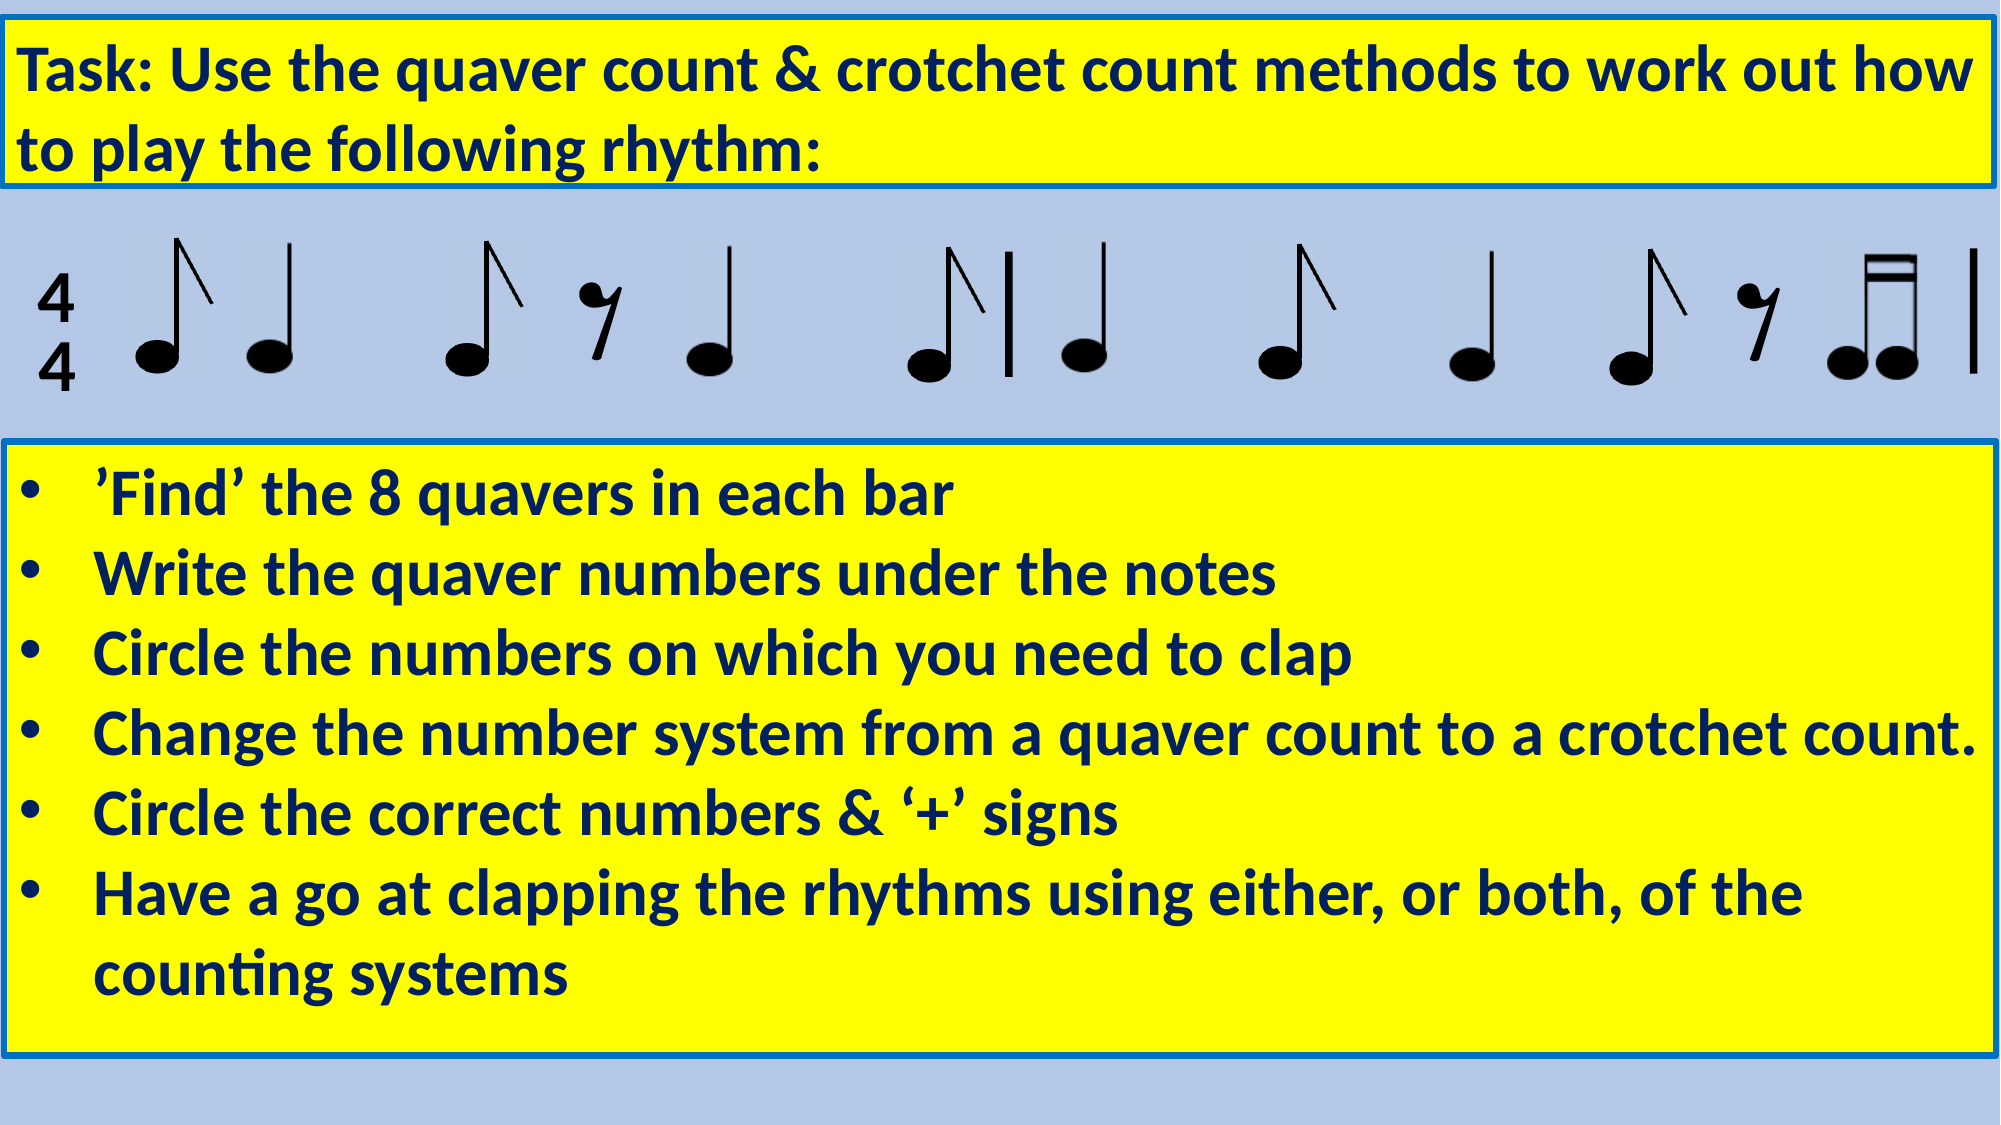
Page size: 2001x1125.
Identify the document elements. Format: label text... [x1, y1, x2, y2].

picture [1735, 281, 1782, 365]
picture [125, 234, 216, 376]
picture [1050, 234, 1124, 375]
picture [235, 235, 310, 376]
picture [435, 237, 526, 379]
picture [1821, 242, 1931, 385]
text_box [1004, 250, 1014, 378]
picture [675, 238, 750, 379]
picture [577, 280, 624, 364]
text_box ’Find’ the 8 quavers in each bar Write the quaver numbers under the notes Circle the numbers on which you need to clap Change the number system from a quaver count to a crotchet count. Circle the correct numbers & ‘+’ signs Have a go at clapping the rhythms using either, or both, of the counting systems [3, 441, 1997, 1056]
picture [1599, 245, 1690, 388]
text_box Task: Use the quaver count & crotchet count methods to work out how to play the following rhythm: [1, 17, 1995, 187]
picture [1248, 240, 1339, 382]
text_box 4 [23, 309, 106, 393]
text_box 4 [22, 240, 105, 324]
picture [897, 243, 988, 385]
picture [1438, 243, 1512, 384]
text_box [1969, 247, 1978, 375]
